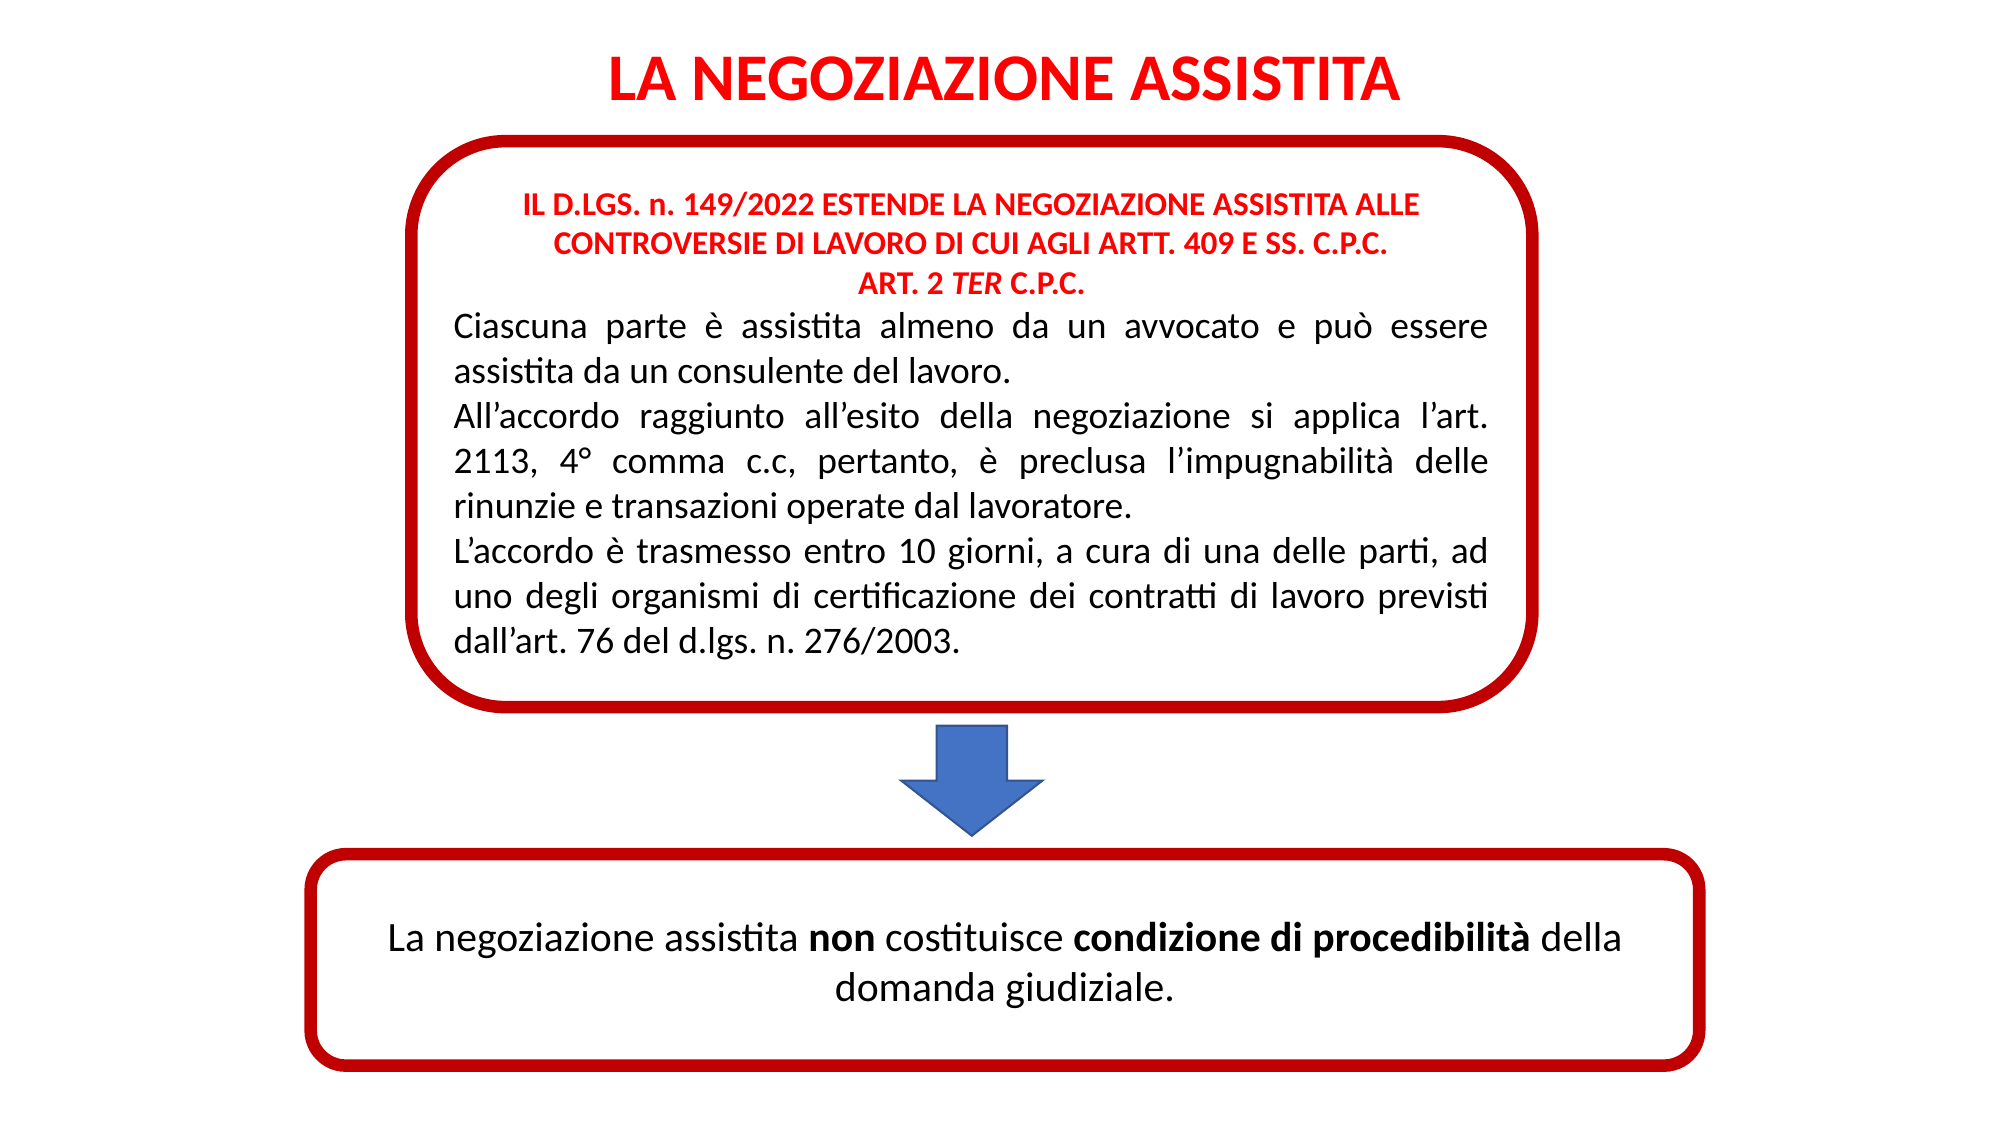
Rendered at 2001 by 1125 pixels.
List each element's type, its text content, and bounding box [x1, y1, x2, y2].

text_box IL D.LGS. n. 149/2022 ESTENDE LA NEGOZIAZIONE ASSISTITA ALLE CONTROVERSIE DI LAVORO DI CUI AGLI ARTT. 409 E SS. C.P.C. ART. 2 TER C.P.C. Ciascuna parte è assistita almeno da un avvocato e può essere assistita da un consulente del lavoro. All’accordo raggiunto all’esito della negoziazione si applica l’art. 2113, 4° comma c.c, pertanto, è preclusa l’impugnabilità delle rinunzie e transazioni operate dal lavoratore. L’accordo è trasmesso entro 10 giorni, a cura di una delle parti, ad uno degli organismi di certificazione dei contratti di lavoro previsti dall’art. 76 del d.lgs. n. 276/2003. [410, 140, 1534, 709]
text_box [898, 724, 1046, 838]
text_box La negoziazione assistita non costituisce condizione di procedibilità della domanda giudiziale. [309, 853, 1701, 1067]
text_box LA NEGOZIAZIONE ASSISTITA [198, 26, 1812, 122]
